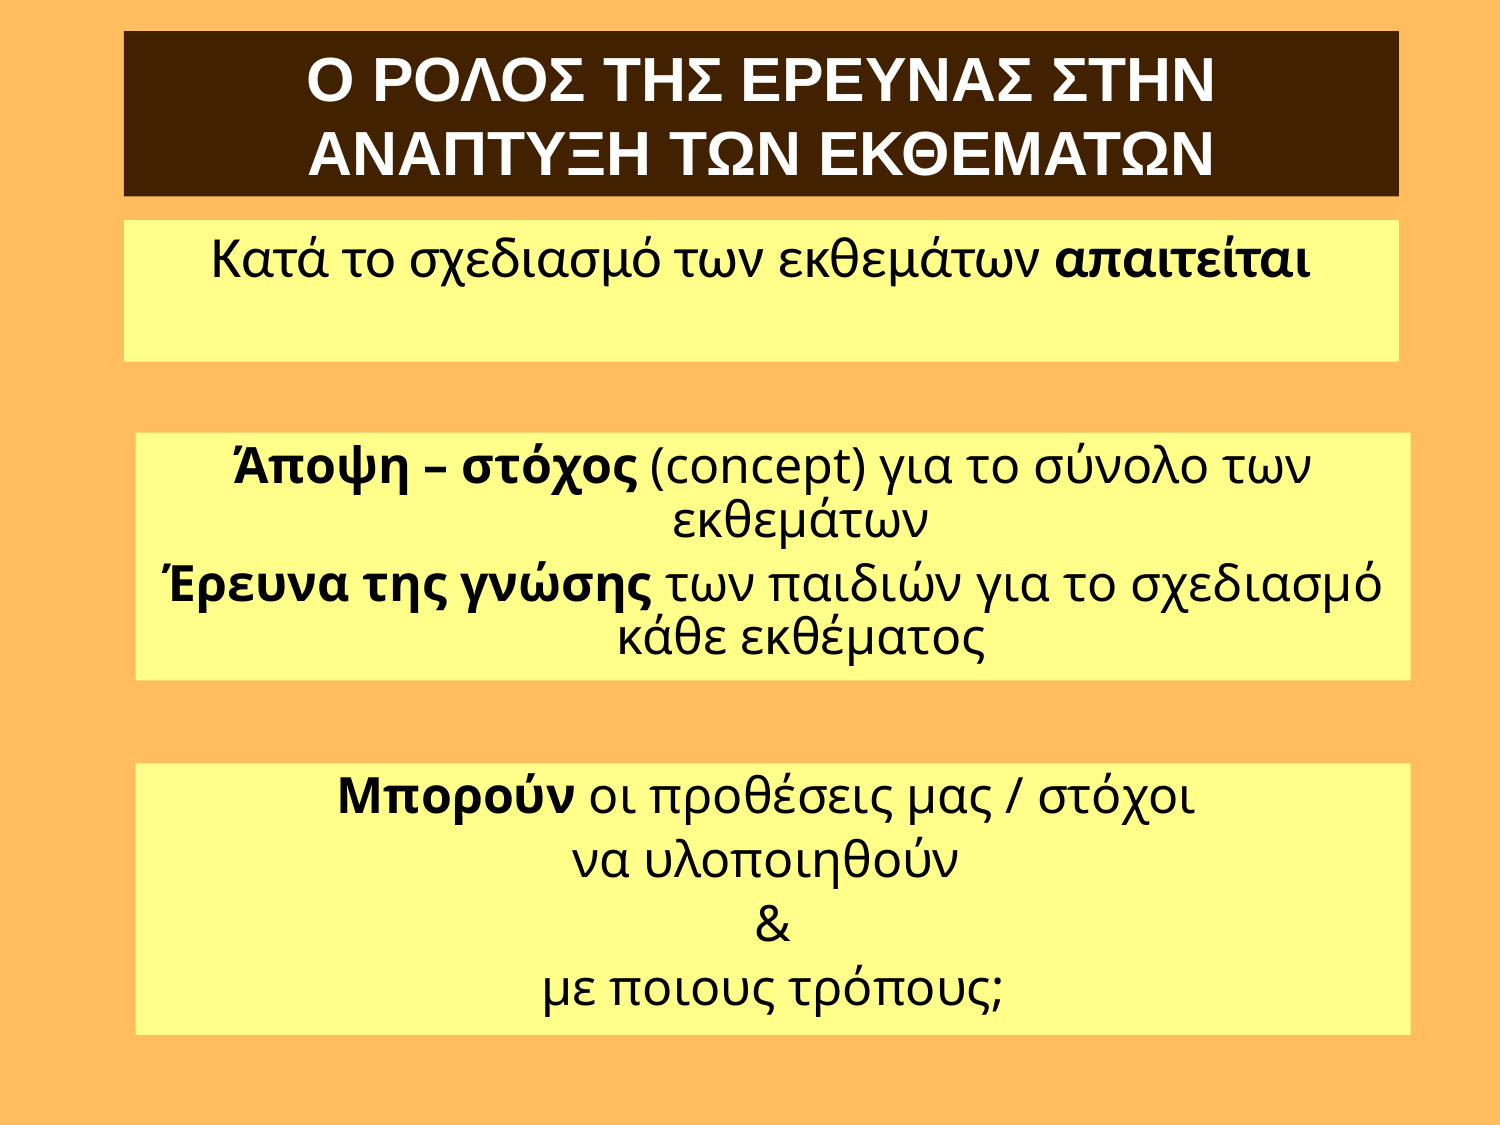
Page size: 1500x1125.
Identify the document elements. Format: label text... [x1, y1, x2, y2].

text_box Μπορούν οι προθέσεις μας / στόχοι να υλοποιηθούν & με ποιους τρόπους; [135, 763, 1411, 1035]
text_box Άποψη – στόχος (concept) για το σύνολο των εκθεμάτων Έρευνα της γνώσης των παιδιών για το σχεδιασμό κάθε εκθέματος [135, 432, 1411, 681]
list Κατά το σχεδιασμό των εκθεμάτων απαιτείται [123, 220, 1399, 362]
title Ο ΡΟΛΟΣ ΤΗΣ ΕΡΕΥΝΑΣ ΣΤΗΝ ΑΝΑΠΤΥΞΗ ΤΩΝ ΕΚΘΕΜΑΤΩΝ [123, 31, 1399, 197]
